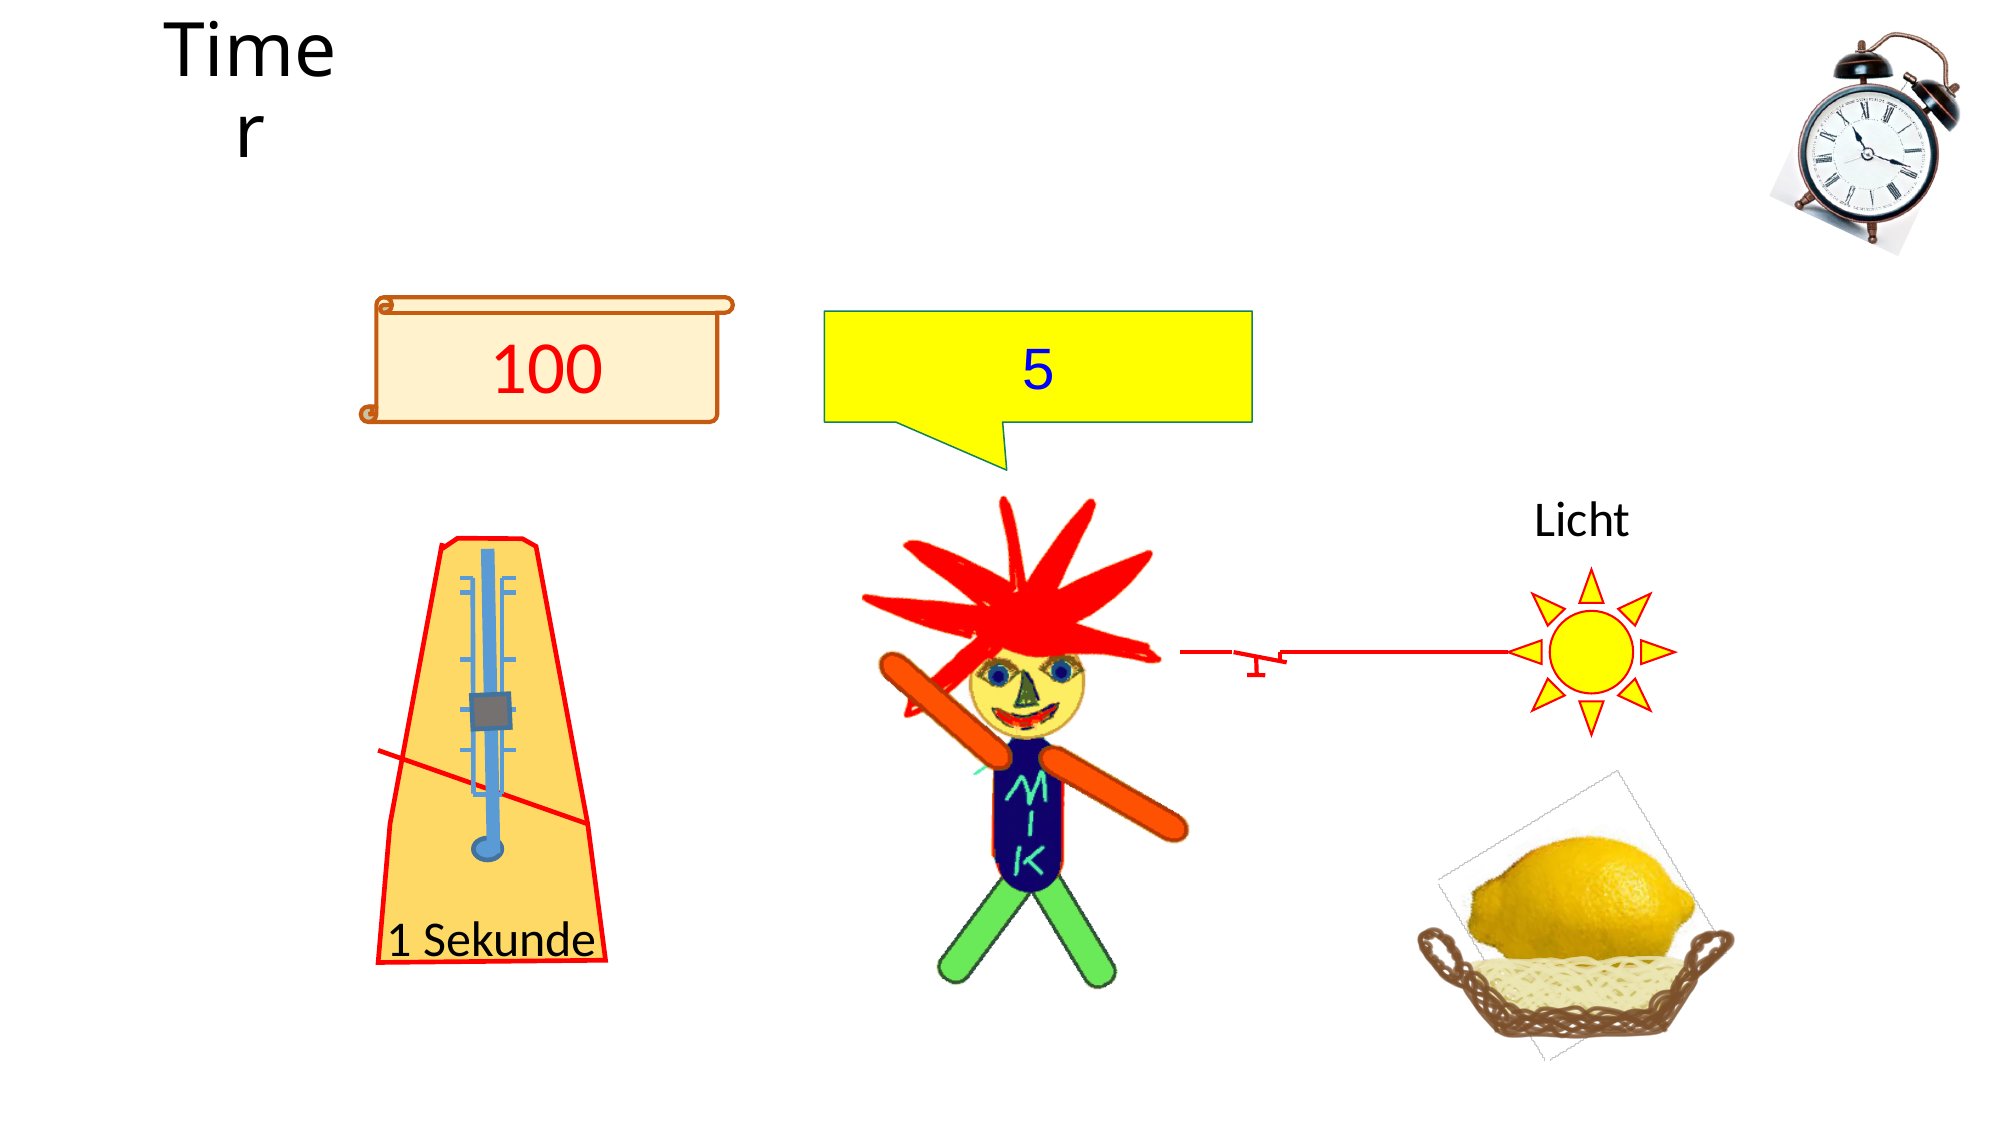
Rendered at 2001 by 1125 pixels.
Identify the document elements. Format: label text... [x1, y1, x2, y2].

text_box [1206, 569, 1675, 735]
text_box 100 [359, 296, 734, 424]
text_box Licht [1519, 478, 1646, 554]
picture [1382, 772, 1770, 1107]
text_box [226, 714, 761, 980]
text_box [409, 537, 569, 714]
picture [1769, 0, 1990, 257]
title Timer [139, 108, 361, 182]
text_box 5 [824, 311, 1253, 471]
picture [840, 478, 1206, 1004]
